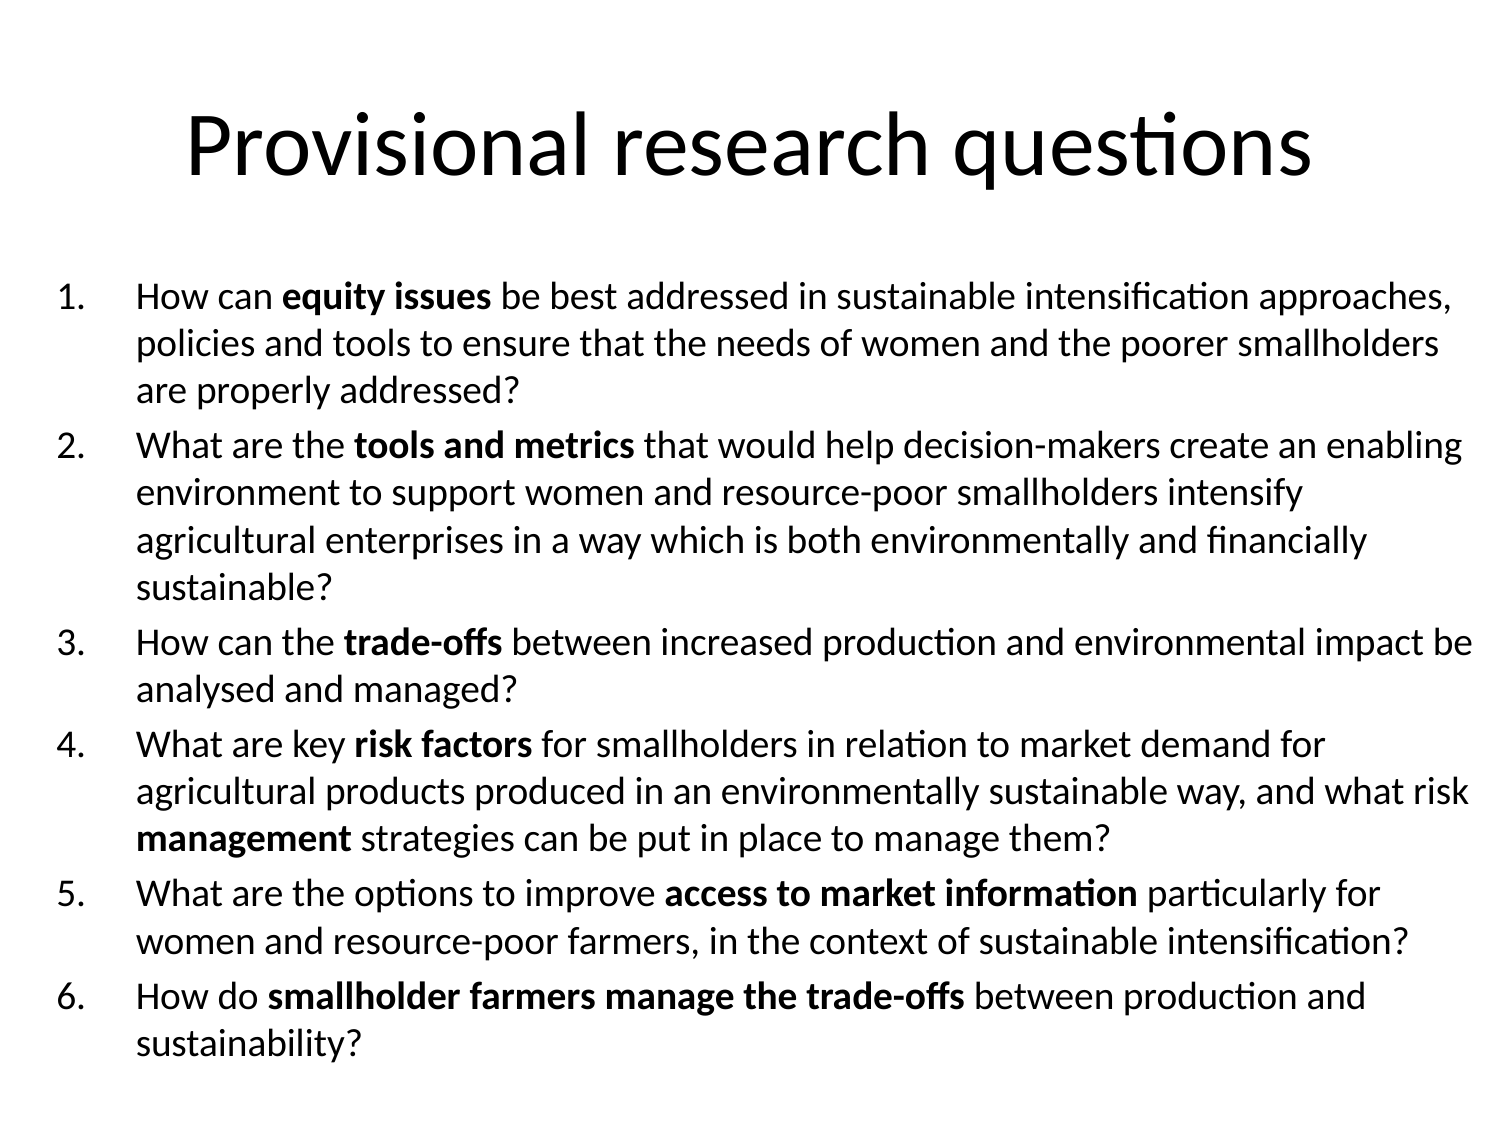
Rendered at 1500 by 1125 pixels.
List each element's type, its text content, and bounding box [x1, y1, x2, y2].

list How can equity issues be best addressed in sustainable intensification approaches, policies and tools to ensure that the needs of women and the poorer smallholders are properly addressed? What are the tools and metrics that would help decision-makers create an enabling environment to support women and resource-poor smallholders intensify agricultural enterprises in a way which is both environmentally and financially sustainable? How can the trade-offs between increased production and environmental impact be analysed and managed? What are key risk factors for smallholders in relation to market demand for agricultural products produced in an environmentally sustainable way, and what risk management strategies can be put in place to manage them? What are the options to improve access to market information particularly for women and resource-poor farmers, in the context of sustainable intensification? How do smallholder farmers manage the trade-offs between production and sustainability? [41, 262, 1500, 1083]
title Provisional research questions [75, 45, 1425, 233]
